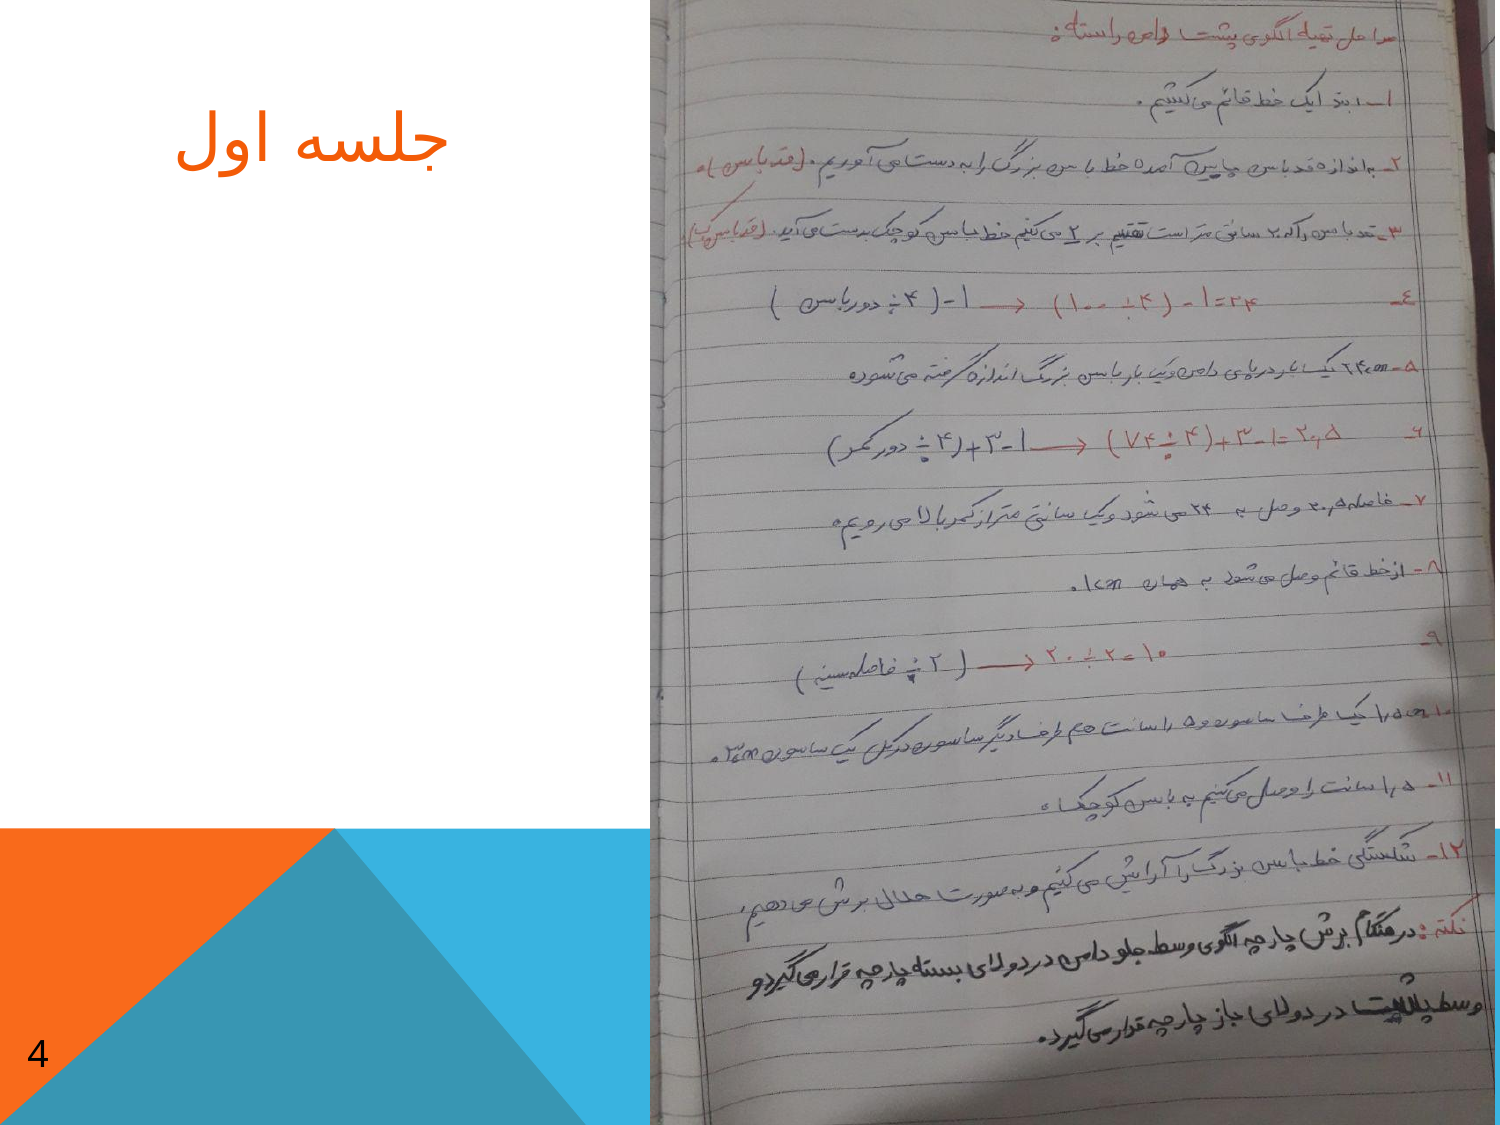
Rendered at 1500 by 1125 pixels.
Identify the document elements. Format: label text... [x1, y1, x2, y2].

text_box جلسه اول [112, 87, 513, 183]
picture [650, 0, 1495, 1125]
text_box 4 [12, 1023, 113, 1083]
